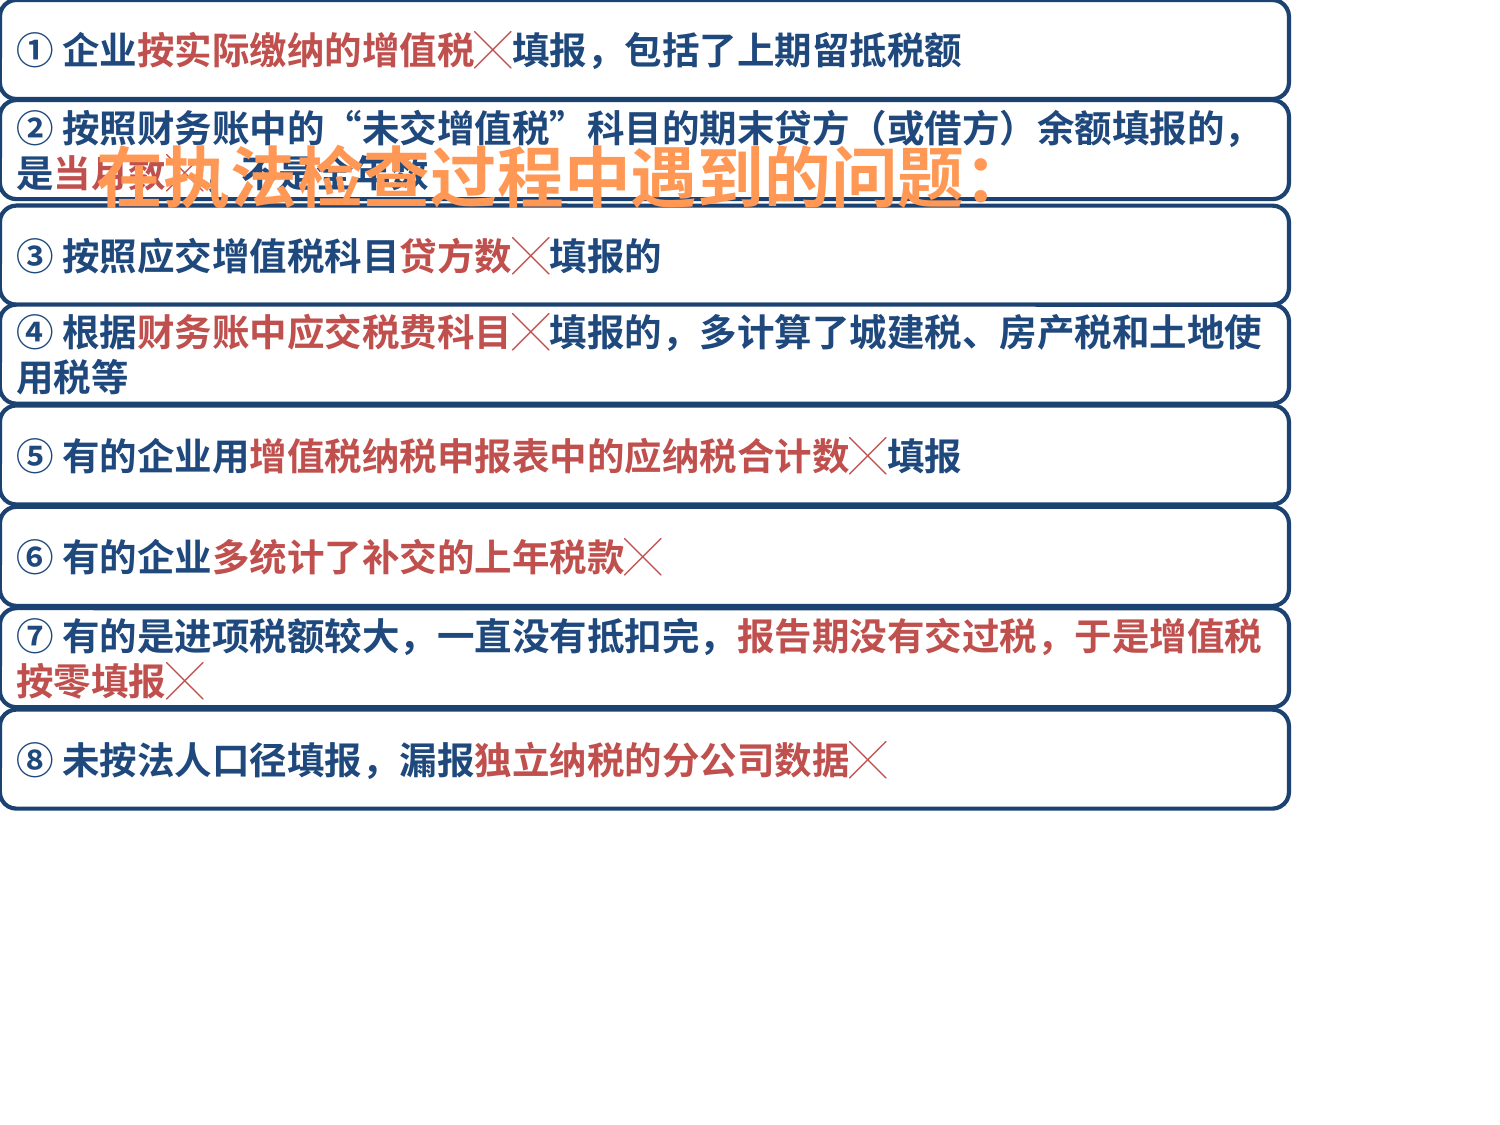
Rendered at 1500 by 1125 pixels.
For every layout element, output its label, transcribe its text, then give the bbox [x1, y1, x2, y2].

text_box 在执法检查过程中遇到的问题： [82, 128, 1172, 304]
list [93, 234, 1383, 1044]
